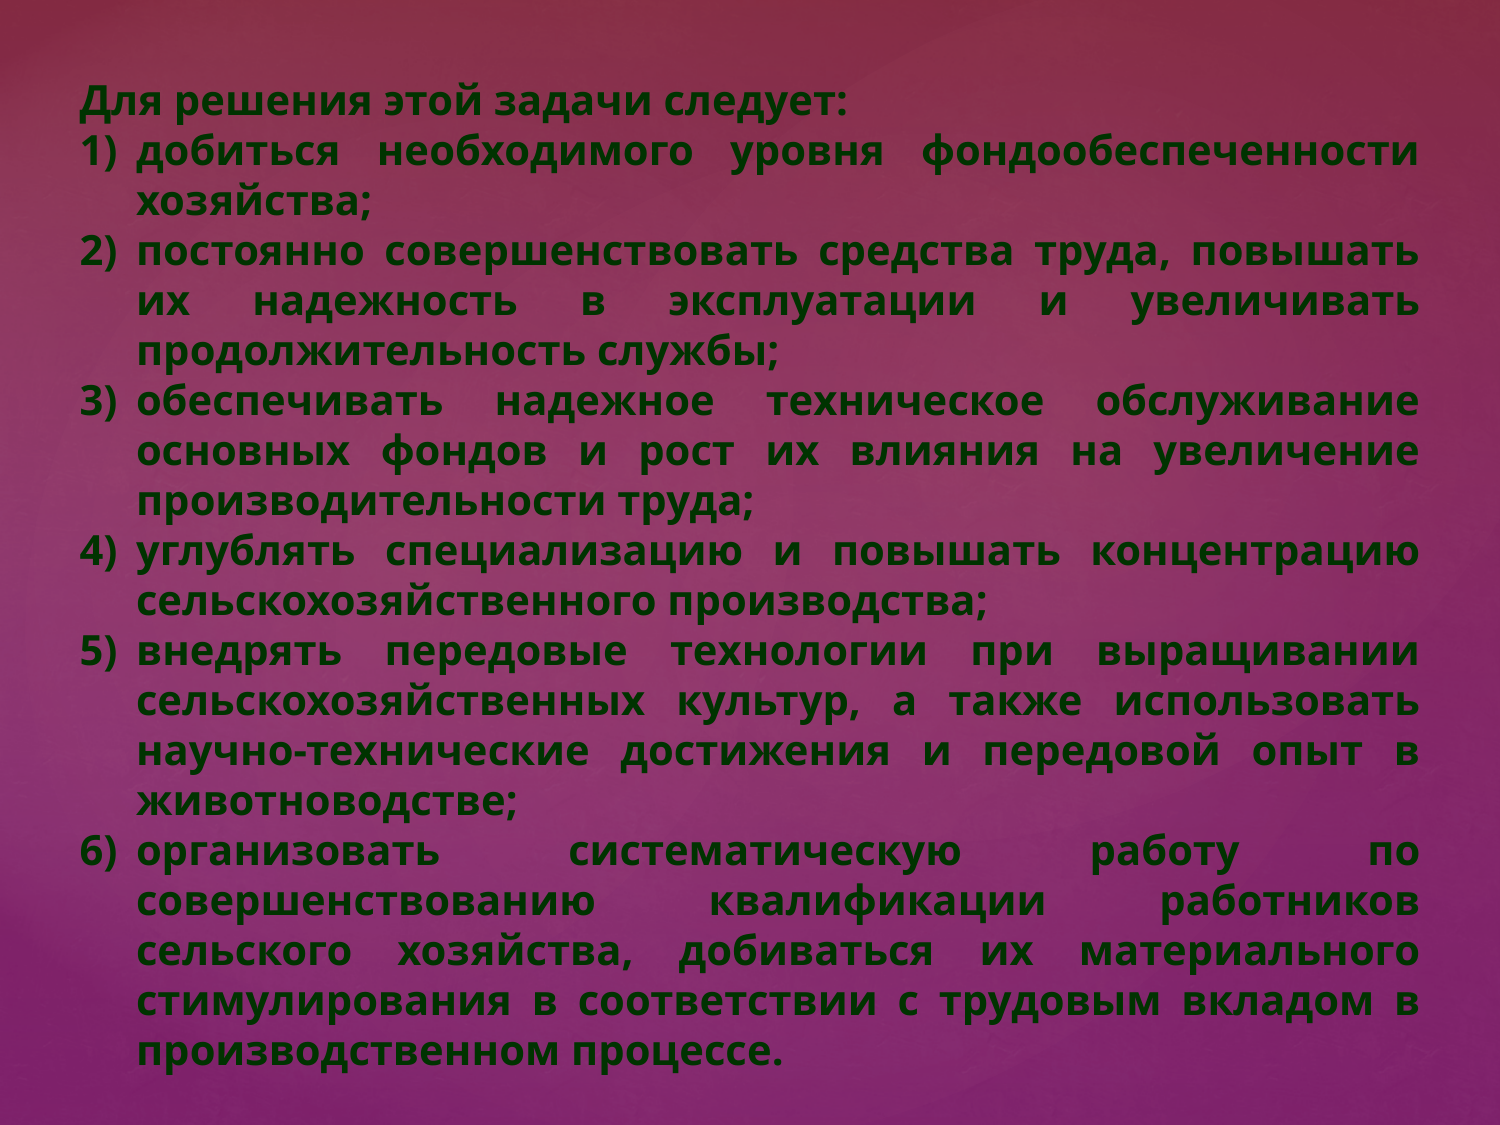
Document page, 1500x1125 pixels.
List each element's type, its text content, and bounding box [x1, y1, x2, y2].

text_box Для решения этой задачи следует: добиться необходимого уровня фондообеспеченности хозяйства; постоянно совершенствовать средства труда, повышать их надежность в эксплуатации и увеличивать продолжительность службы; обеспечивать надежное техническое обслуживание основных фондов и рост их влияния на увеличение производительности труда; углублять специализацию и повышать концентрацию сельскохозяйственного производства; внедрять передовые технологии при выращивании сельскохозяйственных культур, а также использовать научно-технические достижения и передовой опыт в животноводстве; организовать систематическую работу по совершенствованию квалификации работников сельского хозяйства, добиваться их материального стимулирования в соответствии с тру­довым вкладом в производственном процессе. [64, 66, 1436, 1082]
